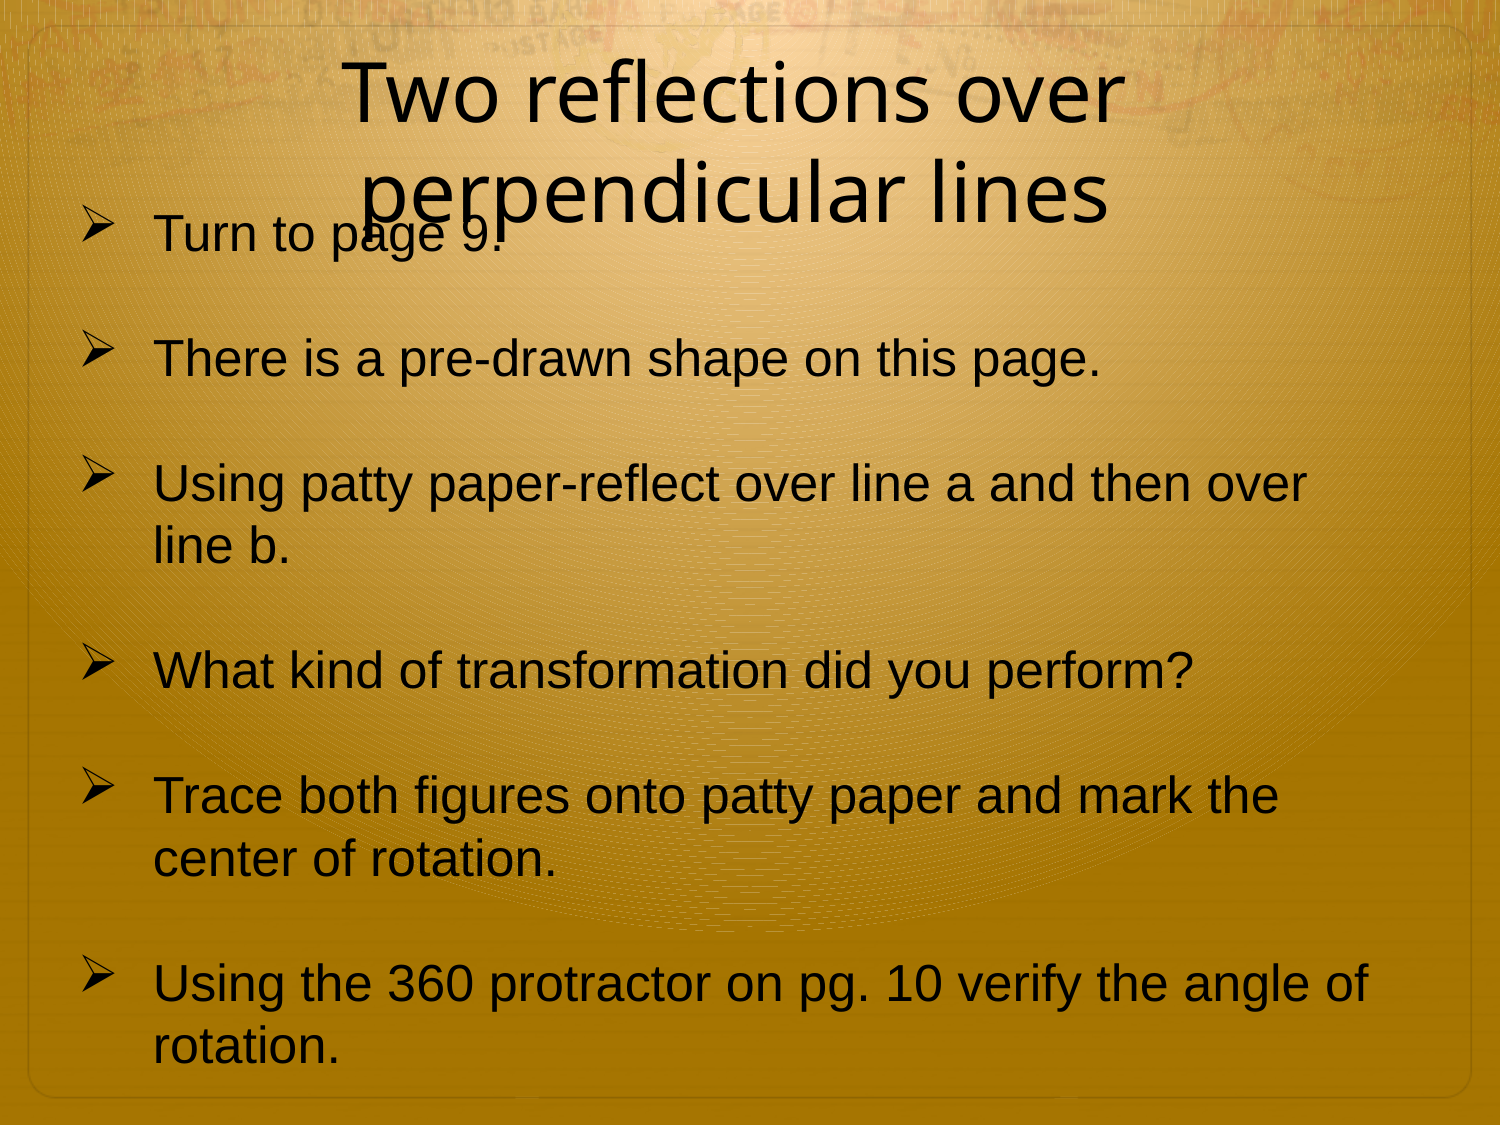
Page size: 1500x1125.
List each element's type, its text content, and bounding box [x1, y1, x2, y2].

text_box Turn to page 9. There is a pre-drawn shape on this page. Using patty paper-reflect over line a and then over line b. What kind of transformation did you perform? Trace both figures onto patty paper and mark the center of rotation. Using the 360 protractor on pg. 10 verify the angle of rotation. [63, 191, 1407, 1082]
title Two reflections over perpendicular lines [63, 45, 1407, 191]
picture [0, 0, 1500, 1125]
